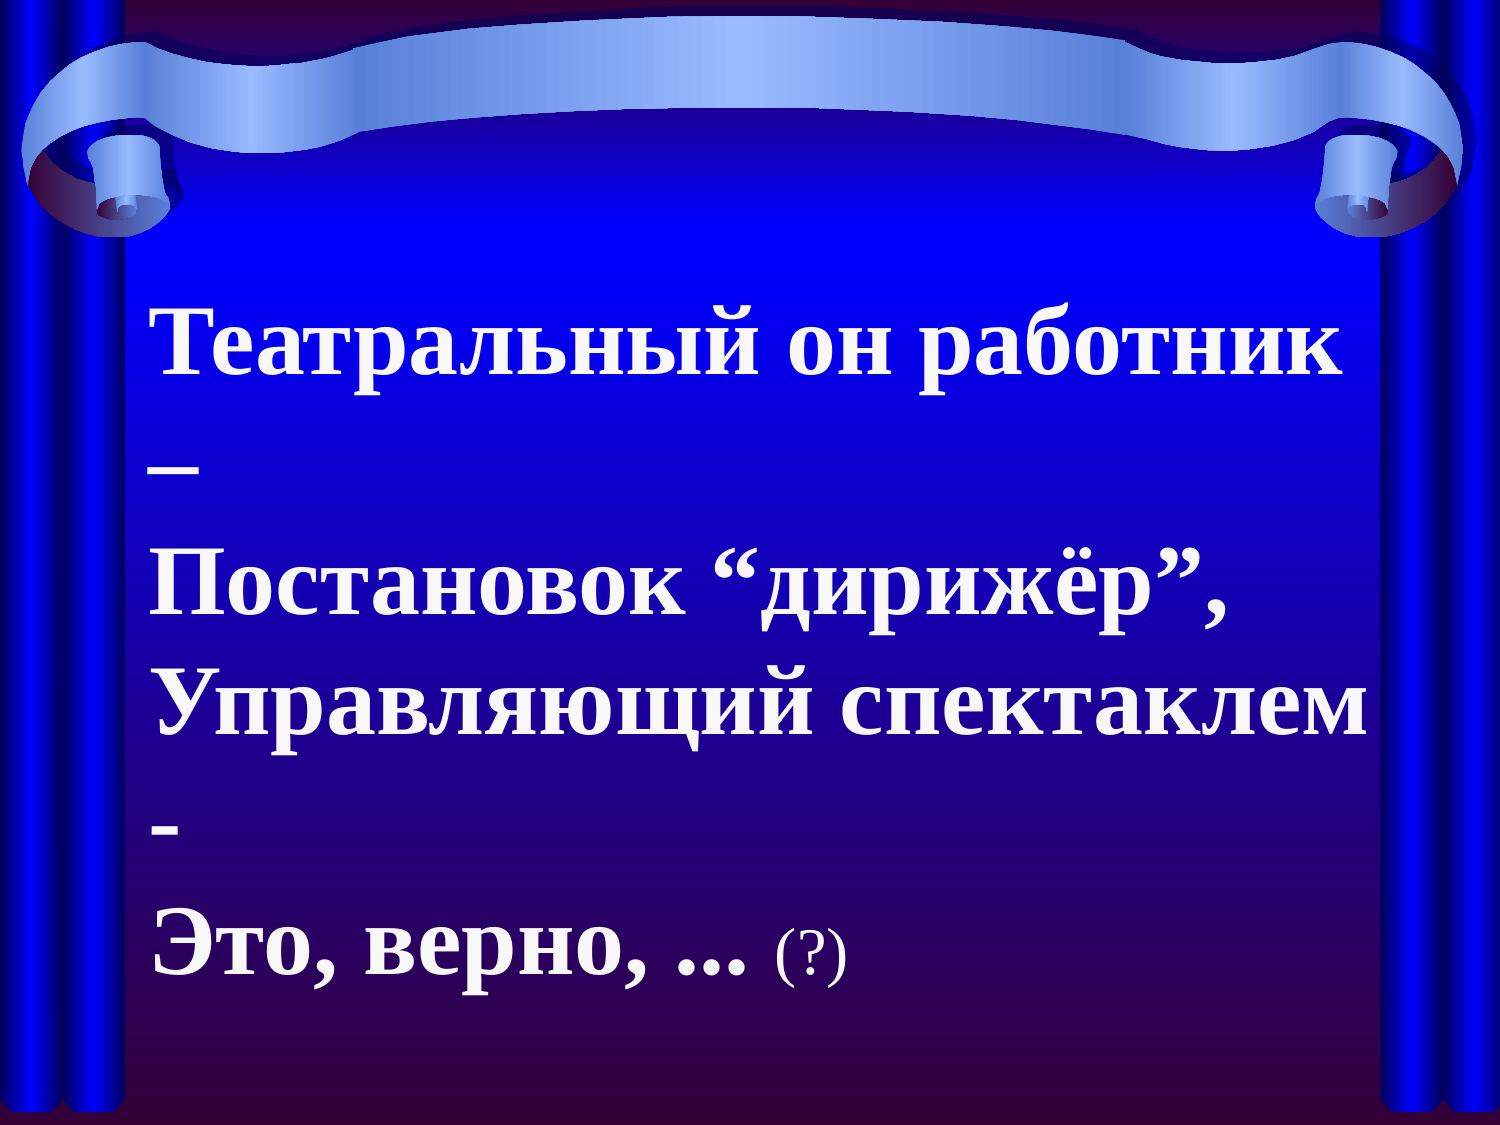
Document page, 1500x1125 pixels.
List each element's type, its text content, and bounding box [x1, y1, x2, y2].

list Театральный он работник – Постановок “дирижёр”, Управляющий спектаклем - Это, верно, ... (?) [76, 266, 1424, 1051]
